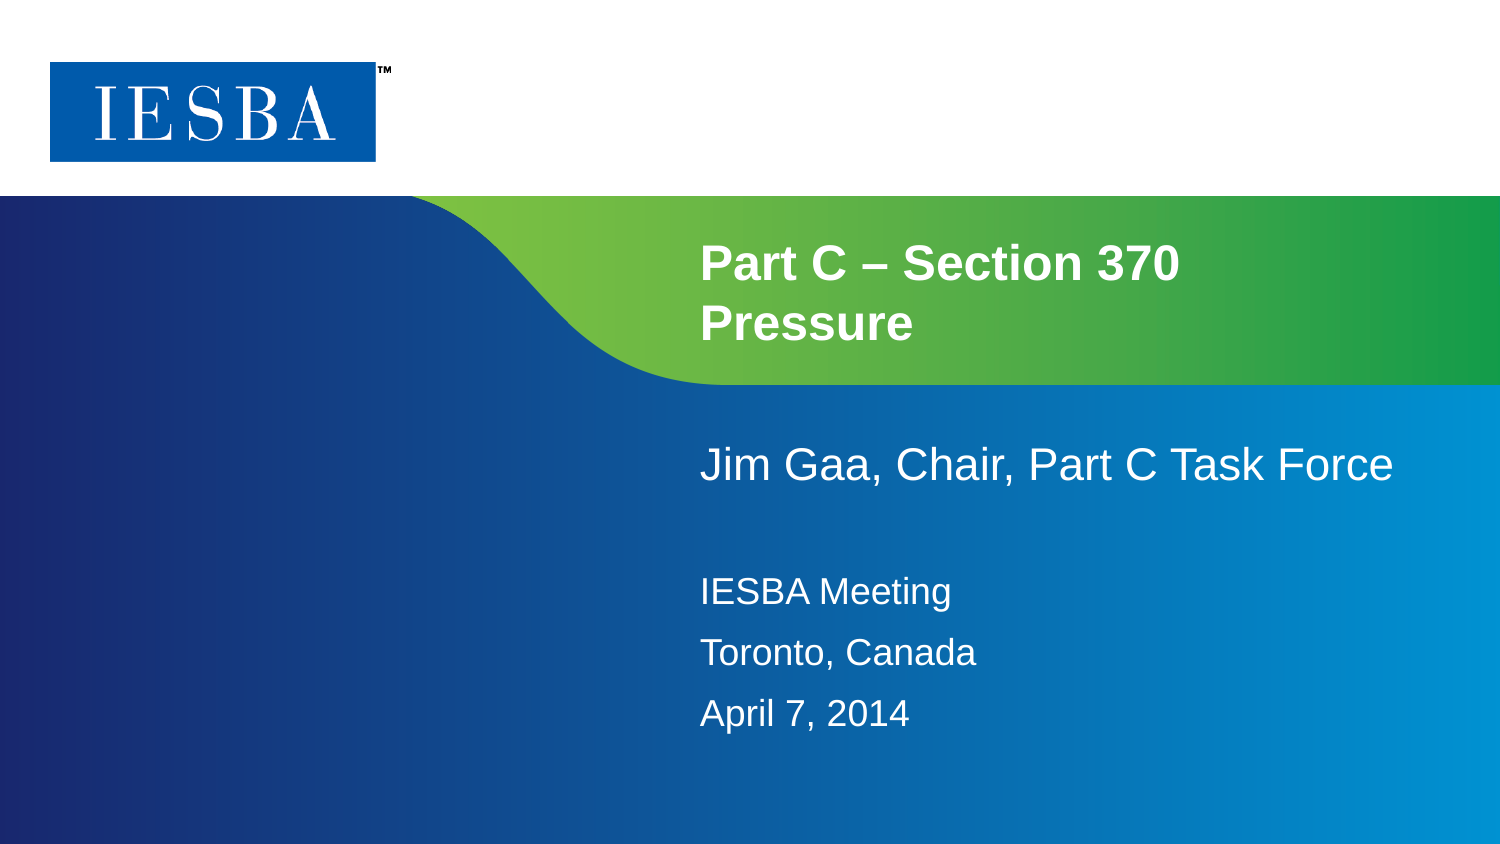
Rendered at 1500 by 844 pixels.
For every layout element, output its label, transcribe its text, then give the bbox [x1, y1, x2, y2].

title Part C – Section 370 Pressure [699, 229, 1463, 352]
picture [50, 62, 391, 162]
subtitle Jim Gaa, Chair, Part C Task Force IESBA Meeting Toronto, Canada April 7, 2014 [699, 434, 1413, 785]
picture [412, 196, 1500, 385]
